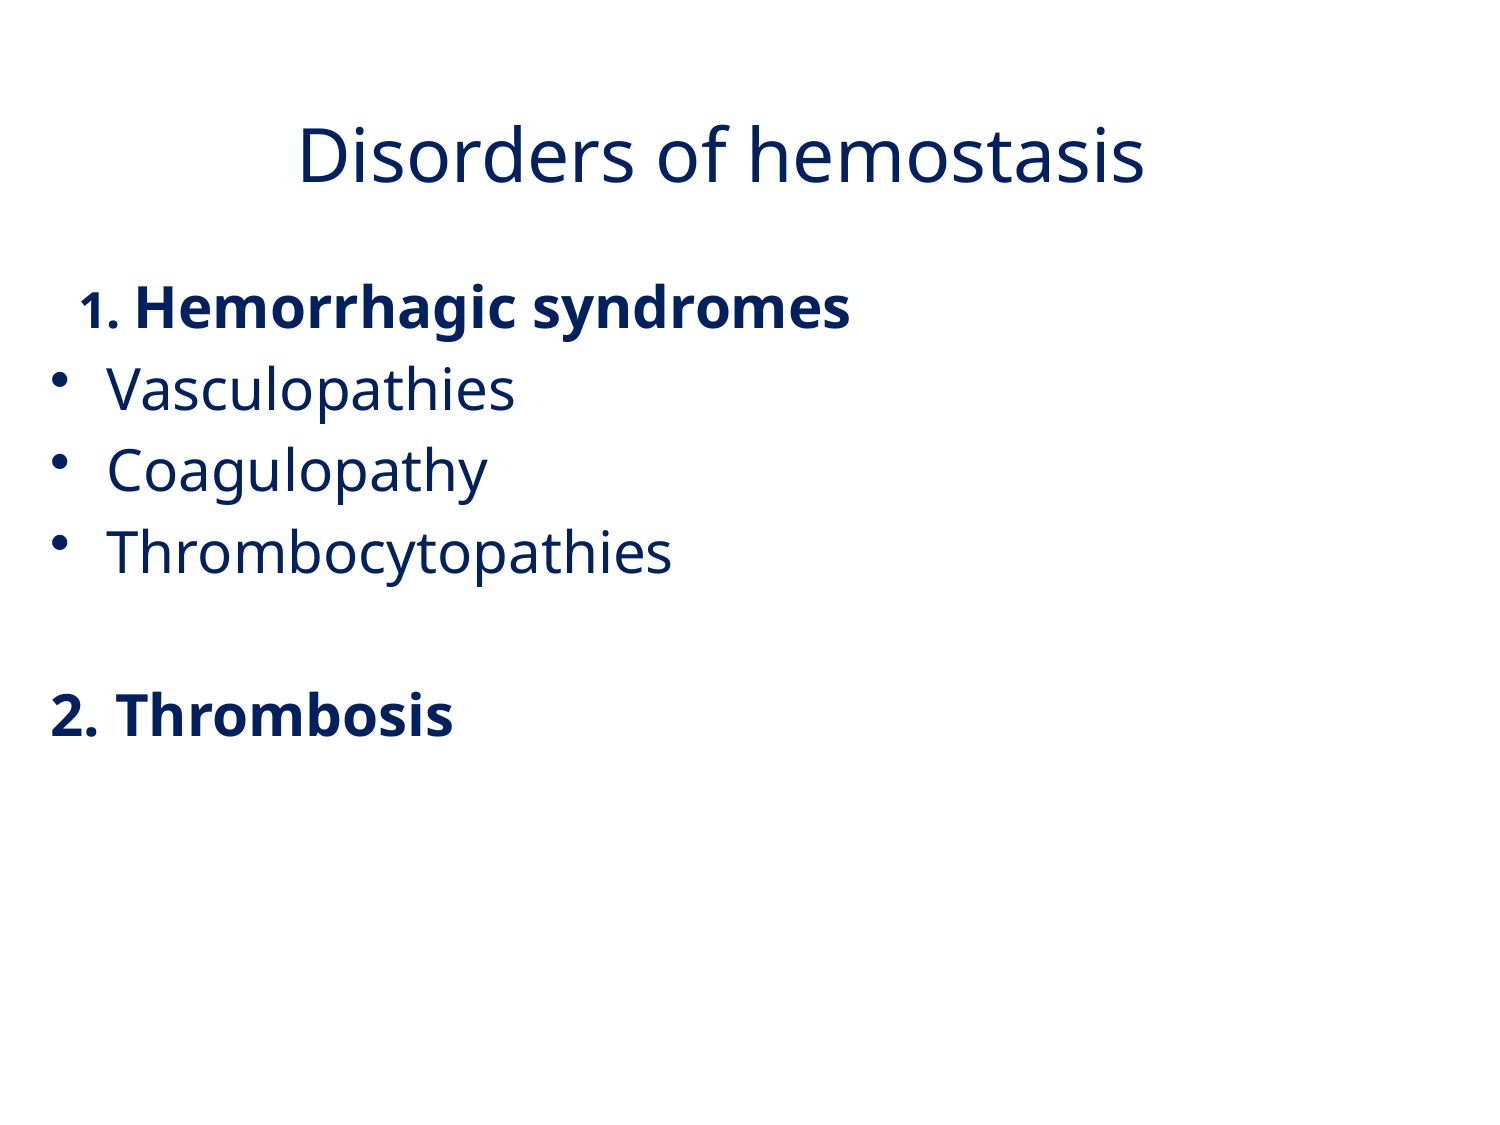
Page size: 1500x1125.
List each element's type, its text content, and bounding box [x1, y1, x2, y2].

title Disorders of hemostasis [46, 58, 1398, 247]
list 1. Hemorrhagic syndromes Vasculopathies Coagulopathy Thrombocytopathies 2. Thrombosis [34, 262, 1266, 1006]
